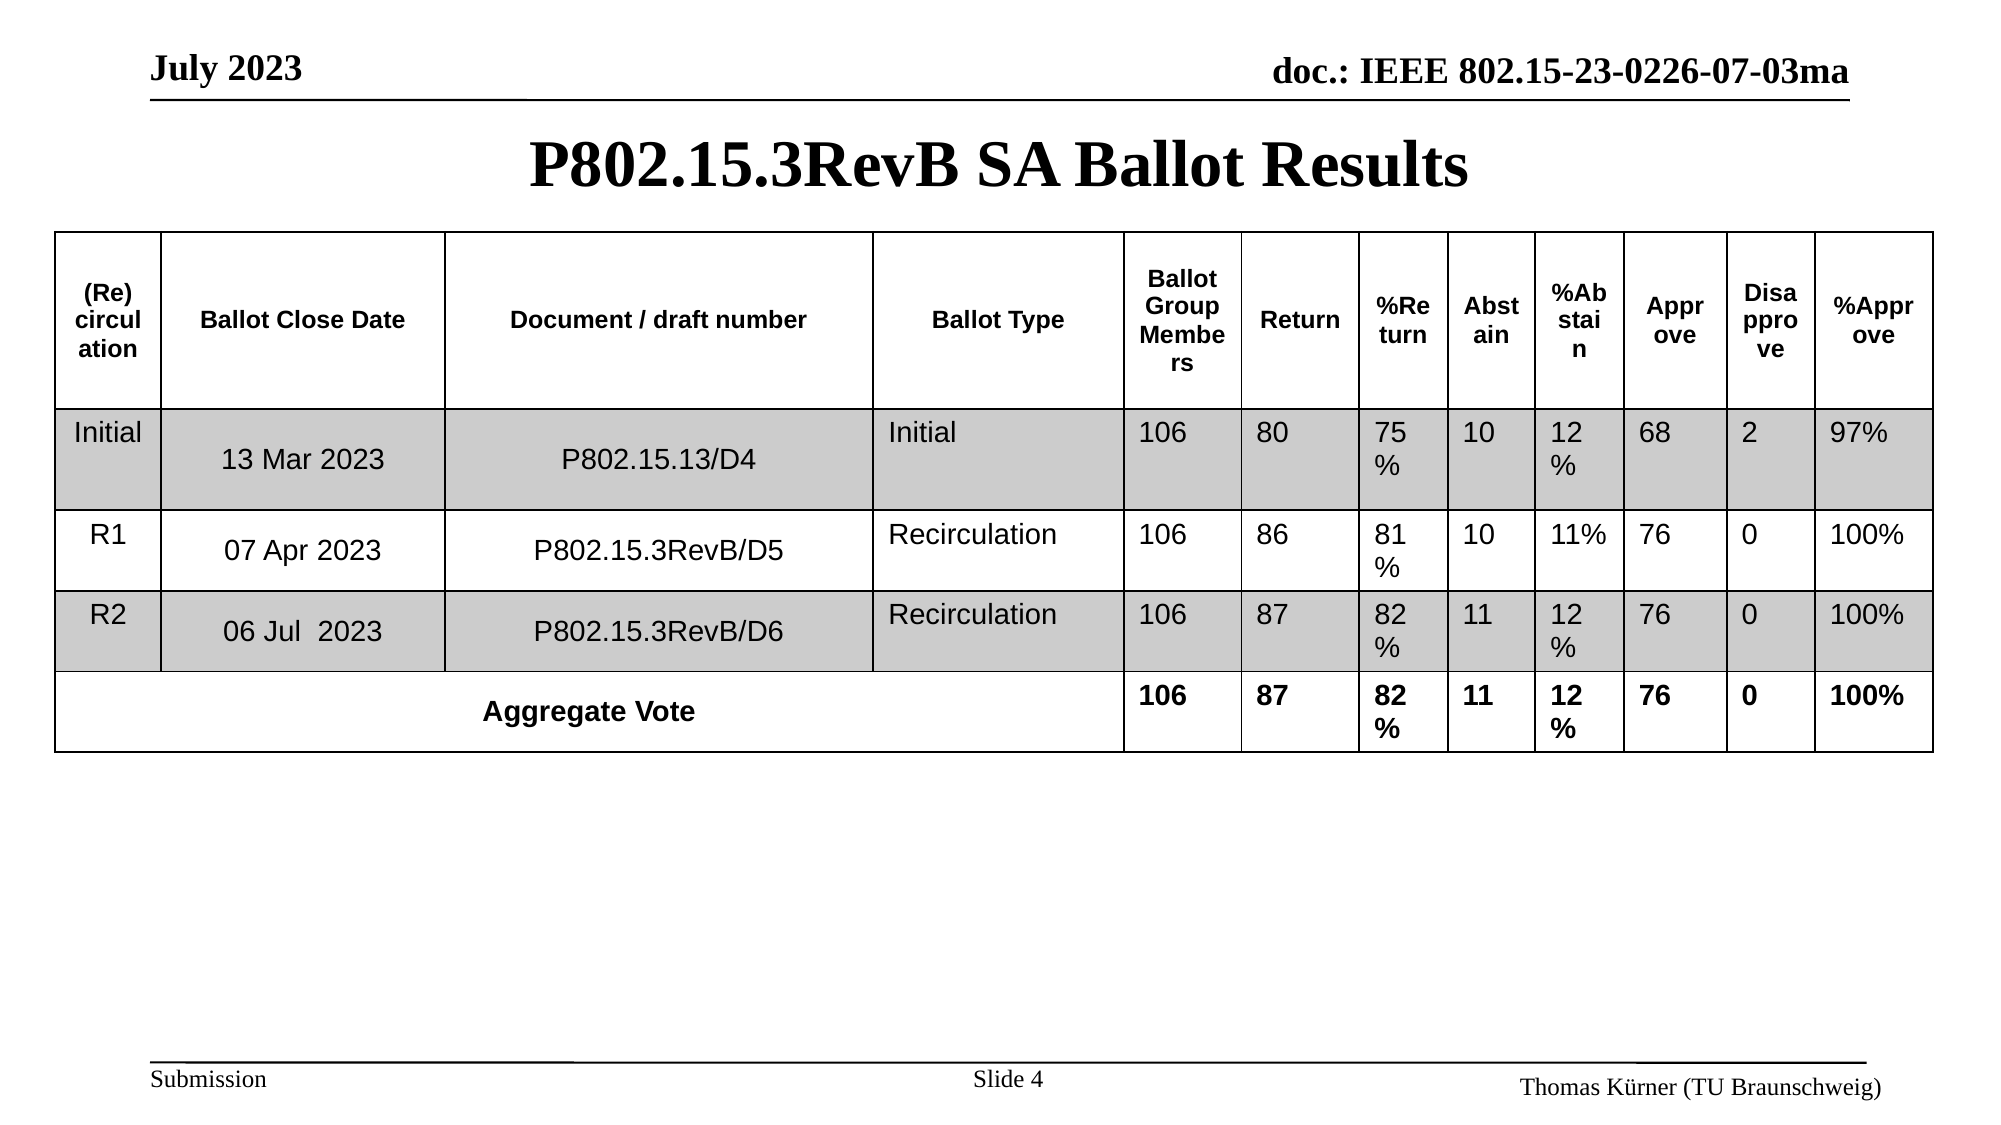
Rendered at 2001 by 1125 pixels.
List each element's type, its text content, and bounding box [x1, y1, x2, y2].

table_cell 86 [1242, 511, 1358, 590]
title P802.15.3RevB SA Ballot Results [0, 112, 2000, 209]
table_cell Recirculation [874, 592, 1123, 671]
table_cell 12% [1536, 592, 1623, 671]
table_header Ballot Group Members [1125, 233, 1241, 408]
table_cell 0 [1728, 592, 1814, 671]
table_cell 80 [1242, 410, 1358, 509]
table_header Document / draft number [446, 233, 872, 408]
table_cell 11 [1449, 592, 1534, 671]
table_cell P802.15.3RevB/D5 [446, 511, 872, 590]
table_cell 97% [1816, 410, 1932, 509]
table_cell 76 [1625, 511, 1726, 590]
table_cell 12% [1536, 410, 1623, 509]
table_cell 11 [1449, 672, 1534, 751]
slide_number Slide 4 [950, 1061, 1067, 1123]
table_cell 106 [1125, 672, 1241, 751]
table_cell 2 [1728, 410, 1814, 509]
table_cell 82% [1360, 592, 1447, 671]
table_cell 0 [1728, 672, 1814, 751]
table_cell P802.15.13/D4 [446, 410, 872, 509]
table_cell 10 [1449, 410, 1534, 509]
table_cell Initial [56, 410, 160, 509]
table_cell Initial [874, 410, 1123, 509]
table_cell 75% [1360, 410, 1447, 509]
table_header Return [1242, 233, 1358, 408]
table_cell 76 [1625, 672, 1726, 751]
table_header Approve [1625, 233, 1726, 408]
table_cell 12% [1536, 672, 1623, 751]
table_header Disapprove [1728, 233, 1814, 408]
table_cell 06 Jul 2023 [162, 592, 444, 671]
table_cell 68 [1625, 410, 1726, 509]
table_header Ballot Type [874, 233, 1123, 408]
table_cell 106 [1125, 592, 1241, 671]
table_cell 106 [1125, 511, 1241, 590]
table_cell 10 [1449, 511, 1534, 590]
table_cell 81% [1360, 511, 1447, 590]
table_header %Return [1360, 233, 1447, 408]
table_header Abstain [1449, 233, 1534, 408]
table_cell 87 [1242, 592, 1358, 671]
table_cell 13 Mar 2023 [162, 410, 444, 509]
table_cell 100% [1816, 511, 1932, 590]
table_cell R2 [56, 592, 160, 671]
table_cell 100% [1816, 592, 1932, 671]
table_header %Approve [1816, 233, 1932, 408]
table_header Ballot Close Date [162, 233, 444, 408]
table_cell 0 [1728, 511, 1814, 590]
table_cell 87 [1242, 672, 1358, 751]
table_cell Recirculation [874, 511, 1123, 590]
table_header %Abstain [1536, 233, 1623, 408]
table_cell 106 [1125, 410, 1241, 509]
table_cell 76 [1625, 592, 1726, 671]
table_cell 82% [1360, 672, 1447, 751]
table_cell R1 [56, 511, 160, 590]
table_cell 11% [1536, 511, 1623, 590]
table_cell P802.15.3RevB/D6 [446, 592, 872, 671]
table_cell 07 Apr 2023 [162, 511, 444, 590]
table_cell 100% [1816, 672, 1932, 751]
table_header (Re) circulation [56, 233, 160, 408]
table_cell Aggregate Vote [56, 672, 1123, 751]
